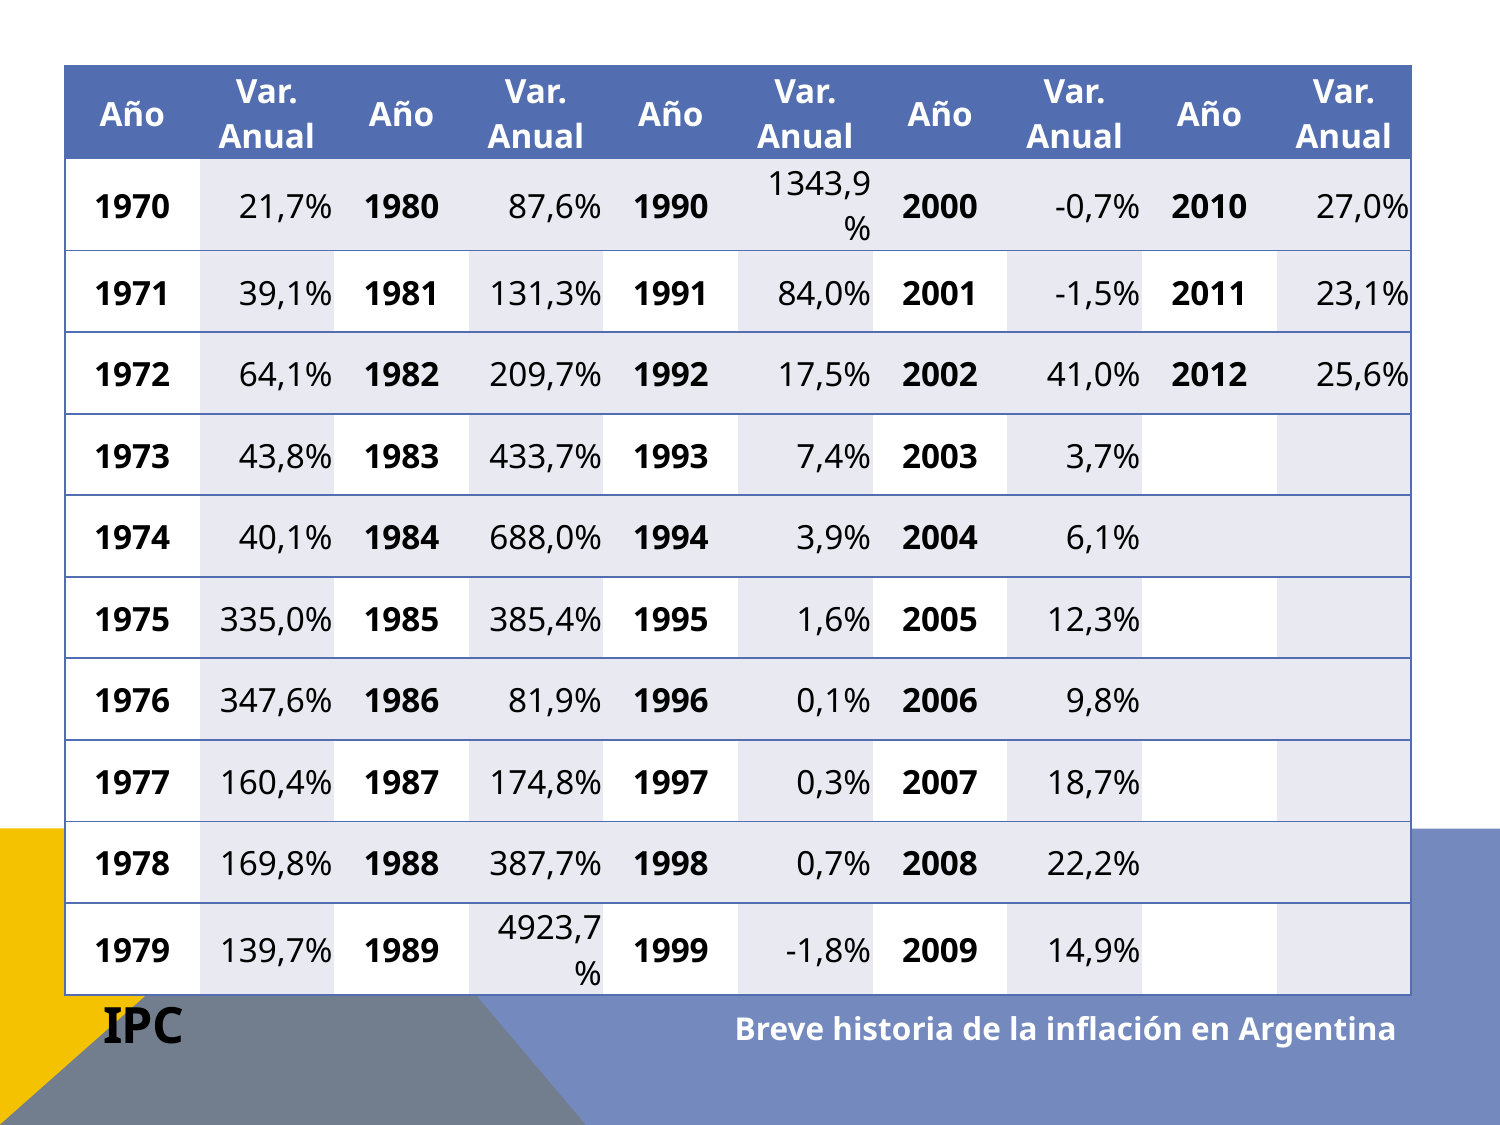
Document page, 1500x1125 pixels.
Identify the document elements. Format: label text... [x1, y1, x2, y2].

table_cell 1993 [603, 415, 738, 494]
table_cell 12,3% [1007, 578, 1121, 657]
table_cell 688,0% [469, 496, 603, 576]
table_cell 17,5% [738, 333, 873, 413]
table_cell 1343,9% [738, 159, 873, 250]
table_cell 1972 [66, 333, 200, 413]
text_box Breve historia de la inflación en Argentina [655, 975, 1412, 1071]
table_cell [1277, 904, 1410, 964]
table_cell 1991 [603, 251, 738, 331]
table_header Var. Anual [738, 67, 873, 158]
table_cell 1977 [66, 741, 200, 821]
table_cell 1983 [334, 415, 469, 494]
text_box [1121, 208, 1447, 821]
table_cell 1970 [66, 159, 200, 250]
table_cell 14,9% [1007, 904, 1142, 964]
table_cell -0,7% [1007, 159, 1142, 250]
table_cell [1277, 822, 1410, 902]
table_cell 2008 [873, 822, 1007, 902]
table_cell 1988 [334, 822, 469, 902]
table_cell 1974 [66, 496, 200, 576]
table_cell 1998 [603, 822, 738, 902]
table_cell 3,7% [1007, 415, 1121, 494]
table_cell 1992 [603, 333, 738, 413]
table_cell 131,3% [469, 251, 603, 331]
table_cell 160,4% [200, 741, 334, 821]
table_header Año [66, 67, 200, 158]
table_cell 40,1% [200, 496, 334, 576]
table_cell 2003 [873, 415, 1007, 494]
table_header Año [334, 67, 469, 158]
table_cell 433,7% [469, 415, 603, 494]
table_header Año [873, 67, 1007, 158]
table_cell 0,7% [738, 822, 873, 902]
table_cell 1990 [603, 159, 738, 250]
table_cell 174,8% [469, 741, 603, 821]
table_cell 1976 [66, 659, 200, 739]
table_cell [1142, 904, 1277, 964]
table_cell -1,8% [738, 904, 873, 964]
table_cell 1981 [334, 251, 469, 331]
table_header Var. Anual [1277, 67, 1410, 158]
table_cell 335,0% [200, 578, 334, 657]
table_cell 2000 [873, 159, 1007, 250]
table_cell 41,0% [1007, 333, 1121, 413]
table_cell 7,4% [738, 415, 873, 494]
table_header Año [1142, 67, 1277, 158]
table_header Var. Anual [200, 67, 334, 158]
table_cell 169,8% [200, 822, 334, 902]
table_header Var. Anual [1007, 67, 1142, 158]
table_cell 139,7% [200, 904, 334, 975]
table_cell 2001 [873, 251, 1007, 331]
table_cell 0,1% [738, 659, 873, 739]
table_cell 21,7% [200, 159, 334, 250]
table_cell 1997 [603, 741, 738, 821]
table_cell 2009 [873, 904, 1007, 964]
table_cell 2005 [873, 578, 1007, 657]
table_cell 347,6% [200, 659, 334, 739]
table_cell 2010 [1142, 159, 1277, 208]
table_cell 87,6% [469, 159, 603, 250]
table_header Var. Anual [469, 67, 603, 158]
table_cell 18,7% [1007, 741, 1121, 821]
table_cell 1986 [334, 659, 469, 739]
table_cell 209,7% [469, 333, 603, 413]
table_cell 2002 [873, 333, 1007, 413]
table_cell 2007 [873, 741, 1007, 821]
table_cell 1978 [66, 822, 200, 902]
table_cell 1995 [603, 578, 738, 657]
table_cell [1142, 822, 1277, 902]
table_cell 81,9% [469, 659, 603, 739]
table_cell 4923,7% [469, 904, 603, 975]
table_cell 1999 [603, 904, 738, 975]
table_cell 1989 [334, 904, 469, 975]
table_cell 1996 [603, 659, 738, 739]
table_cell 1979 [66, 904, 200, 994]
table_cell 64,1% [200, 333, 334, 413]
table_cell 1984 [334, 496, 469, 576]
table_cell 22,2% [1007, 822, 1142, 902]
table_cell 1973 [66, 415, 200, 494]
table_cell 1987 [334, 741, 469, 821]
table_cell 1980 [334, 159, 469, 250]
text_box [702, 964, 1412, 975]
table_cell 2004 [873, 496, 1007, 576]
table_cell -1,5% [1007, 251, 1121, 331]
table_cell 1,6% [738, 578, 873, 657]
table_cell 385,4% [469, 578, 603, 657]
title IPC [88, 975, 655, 1071]
table_cell 0,3% [738, 741, 873, 821]
table_cell 27,0% [1277, 159, 1410, 208]
table_cell 3,9% [738, 496, 873, 576]
table_cell 1971 [66, 251, 200, 331]
table_cell 43,8% [200, 415, 334, 494]
table_header Año [603, 67, 738, 158]
table_cell 9,8% [1007, 659, 1121, 739]
table_cell 1982 [334, 333, 469, 413]
table_cell 1975 [66, 578, 200, 657]
table_cell 84,0% [738, 251, 873, 331]
table_cell 6,1% [1007, 496, 1121, 576]
table_cell 39,1% [200, 251, 334, 331]
table_cell 1994 [603, 496, 738, 576]
table_cell 1985 [334, 578, 469, 657]
table_cell 2006 [873, 659, 1007, 739]
table_cell 387,7% [469, 822, 603, 902]
